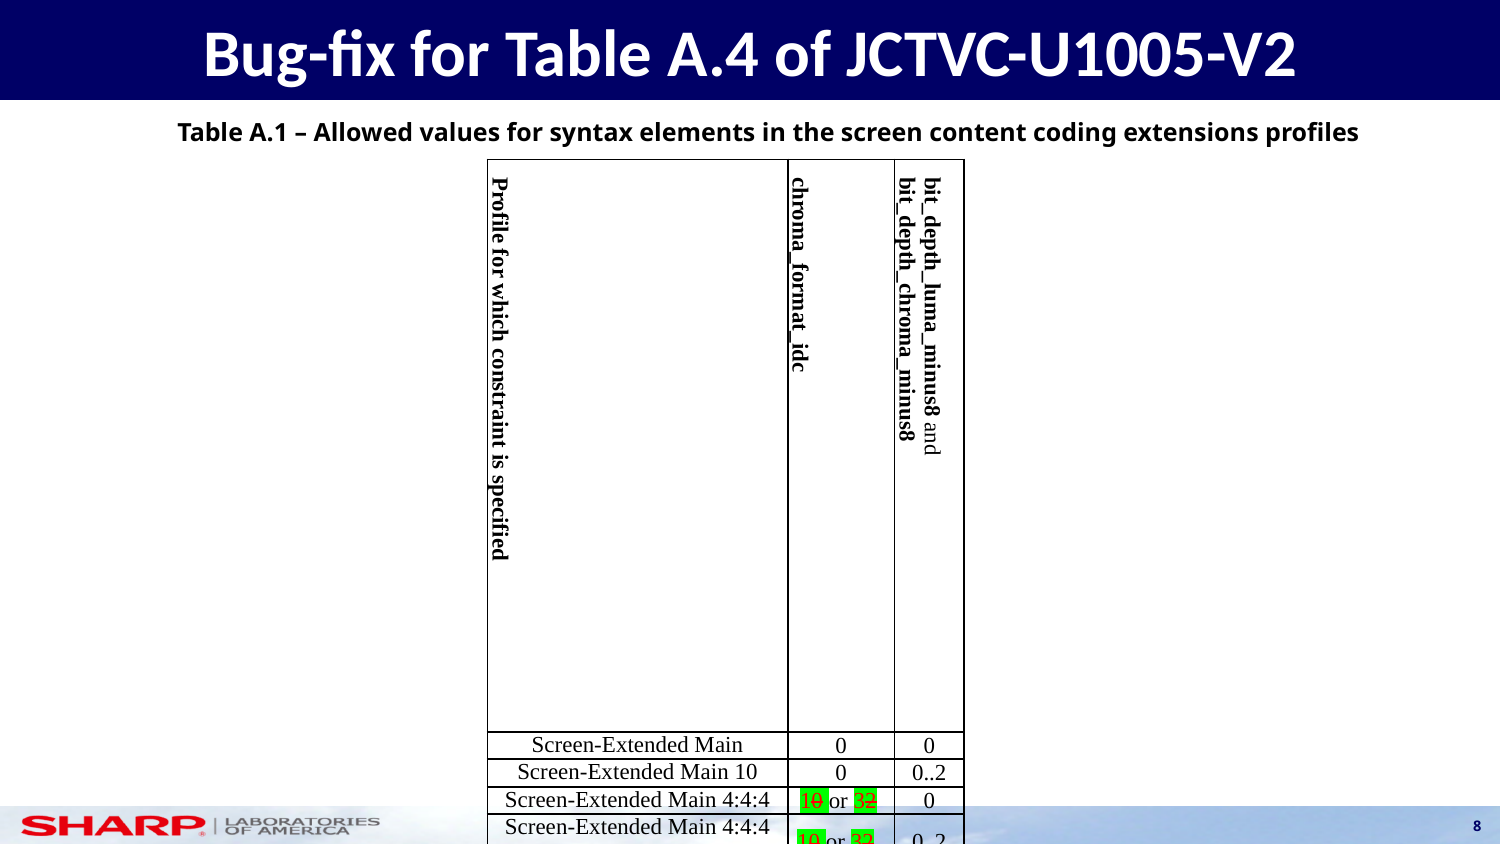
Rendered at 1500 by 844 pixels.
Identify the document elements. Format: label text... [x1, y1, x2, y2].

table_cell Screen-Extended Main 4:4:4 [488, 788, 787, 813]
table_cell Screen-Extended Main [488, 733, 787, 758]
table_header bit_depth_luma_minus8 and bit_depth_chroma_minus8 [895, 160, 963, 731]
table_header Profile for which constraint is specified [488, 160, 787, 731]
text_box Table A.1 – Allowed values for syntax elements in the screen content coding extensions profiles [162, 109, 1425, 155]
table_cell 0..2 [895, 815, 963, 844]
table_cell 0 [895, 788, 963, 813]
table_cell Screen-Extended Main 4:4:4 10 [488, 815, 787, 844]
picture [965, 806, 1500, 844]
table_cell 0..2 [895, 760, 963, 786]
table_cell Screen-Extended Main 10 [488, 760, 787, 786]
table_cell 0 [789, 733, 894, 758]
table_cell 10 or 32 [789, 788, 894, 813]
table_header chroma_format_idc [789, 160, 894, 731]
list [99, 121, 1401, 635]
table_cell 0 [895, 733, 963, 758]
text_box Bug-fix for Table A.4 of JCTVC-U1005-V2 [17, 0, 1484, 100]
table_cell 10 or 32 [789, 815, 894, 844]
picture [0, 806, 487, 844]
table_cell 0 [789, 760, 894, 786]
